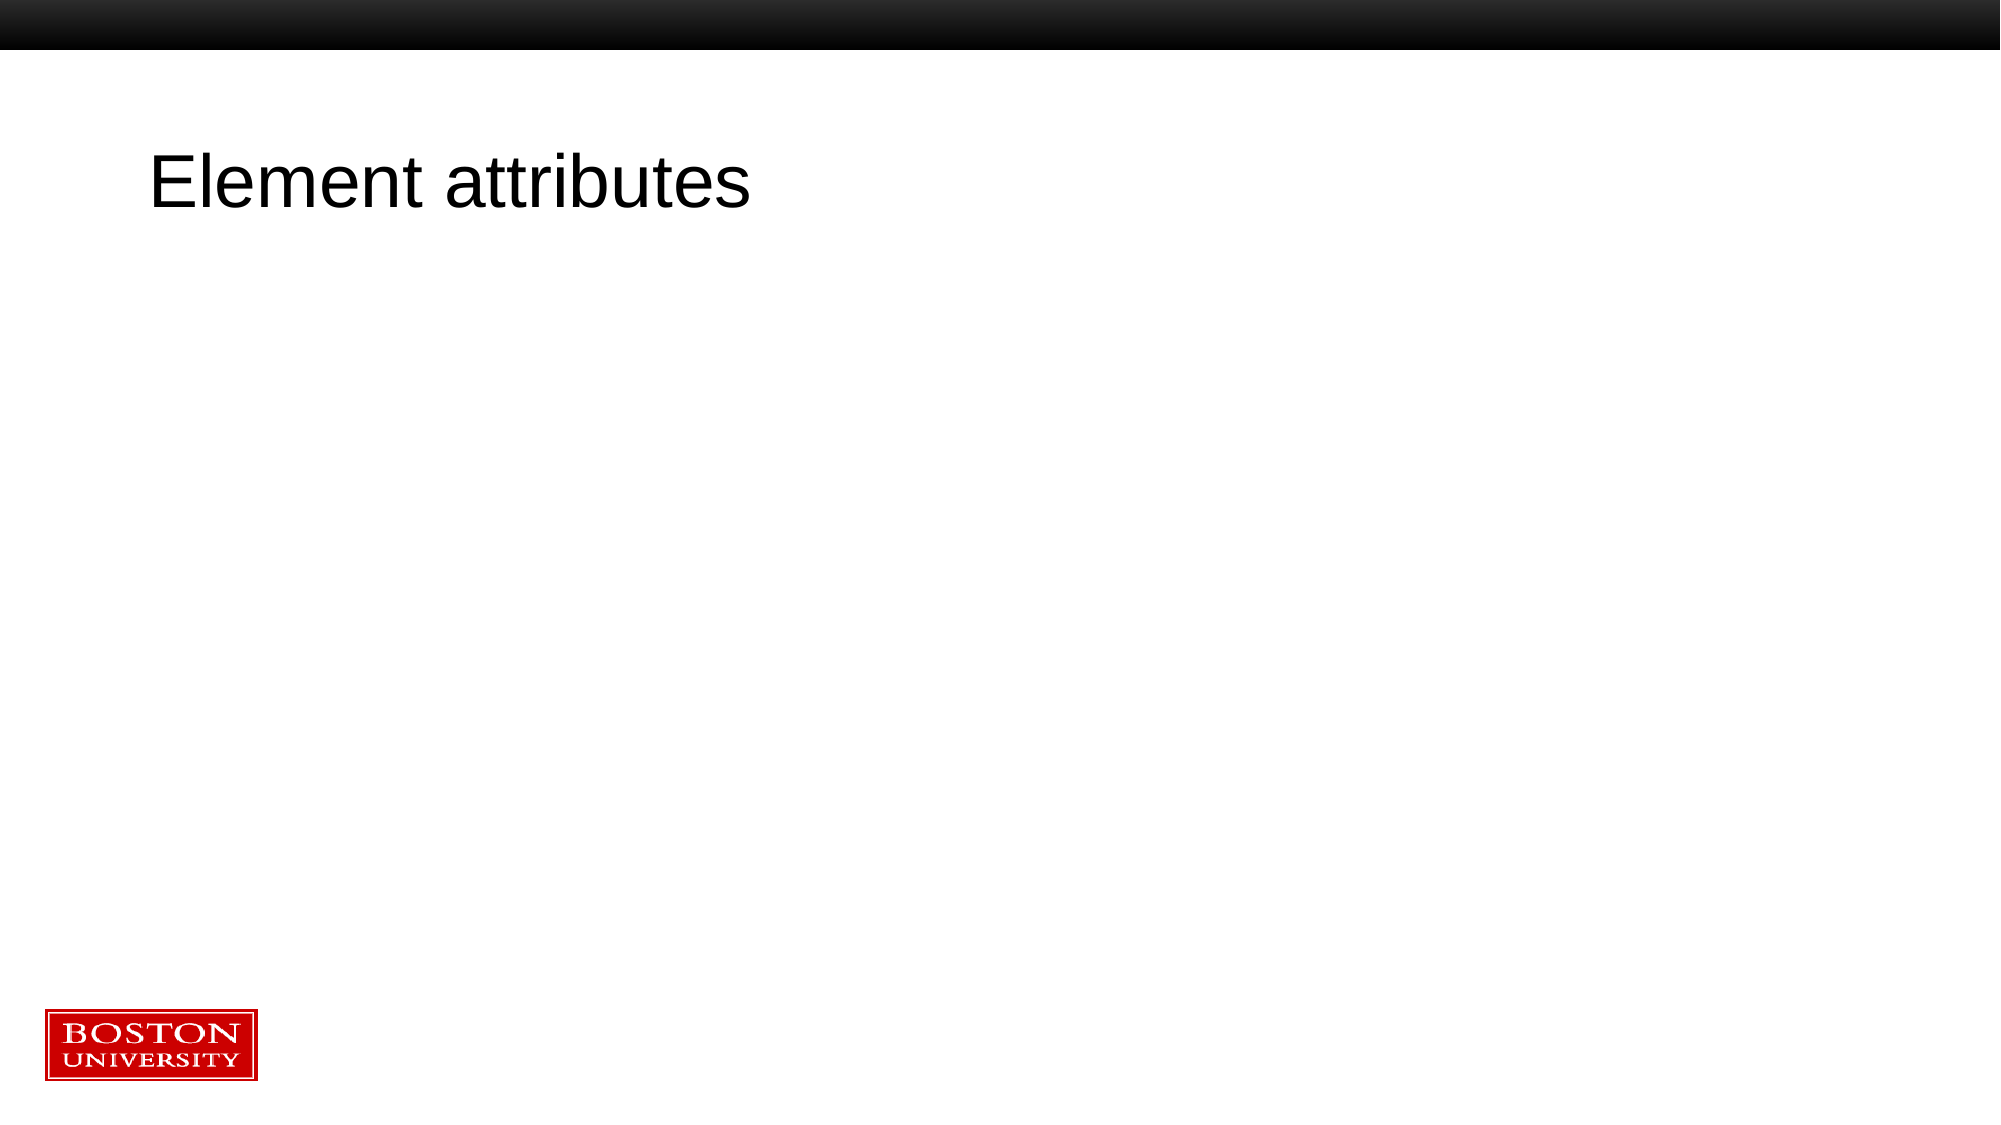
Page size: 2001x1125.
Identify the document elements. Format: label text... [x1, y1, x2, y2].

title Element attributes [133, 125, 1867, 238]
picture [45, 1009, 258, 1081]
